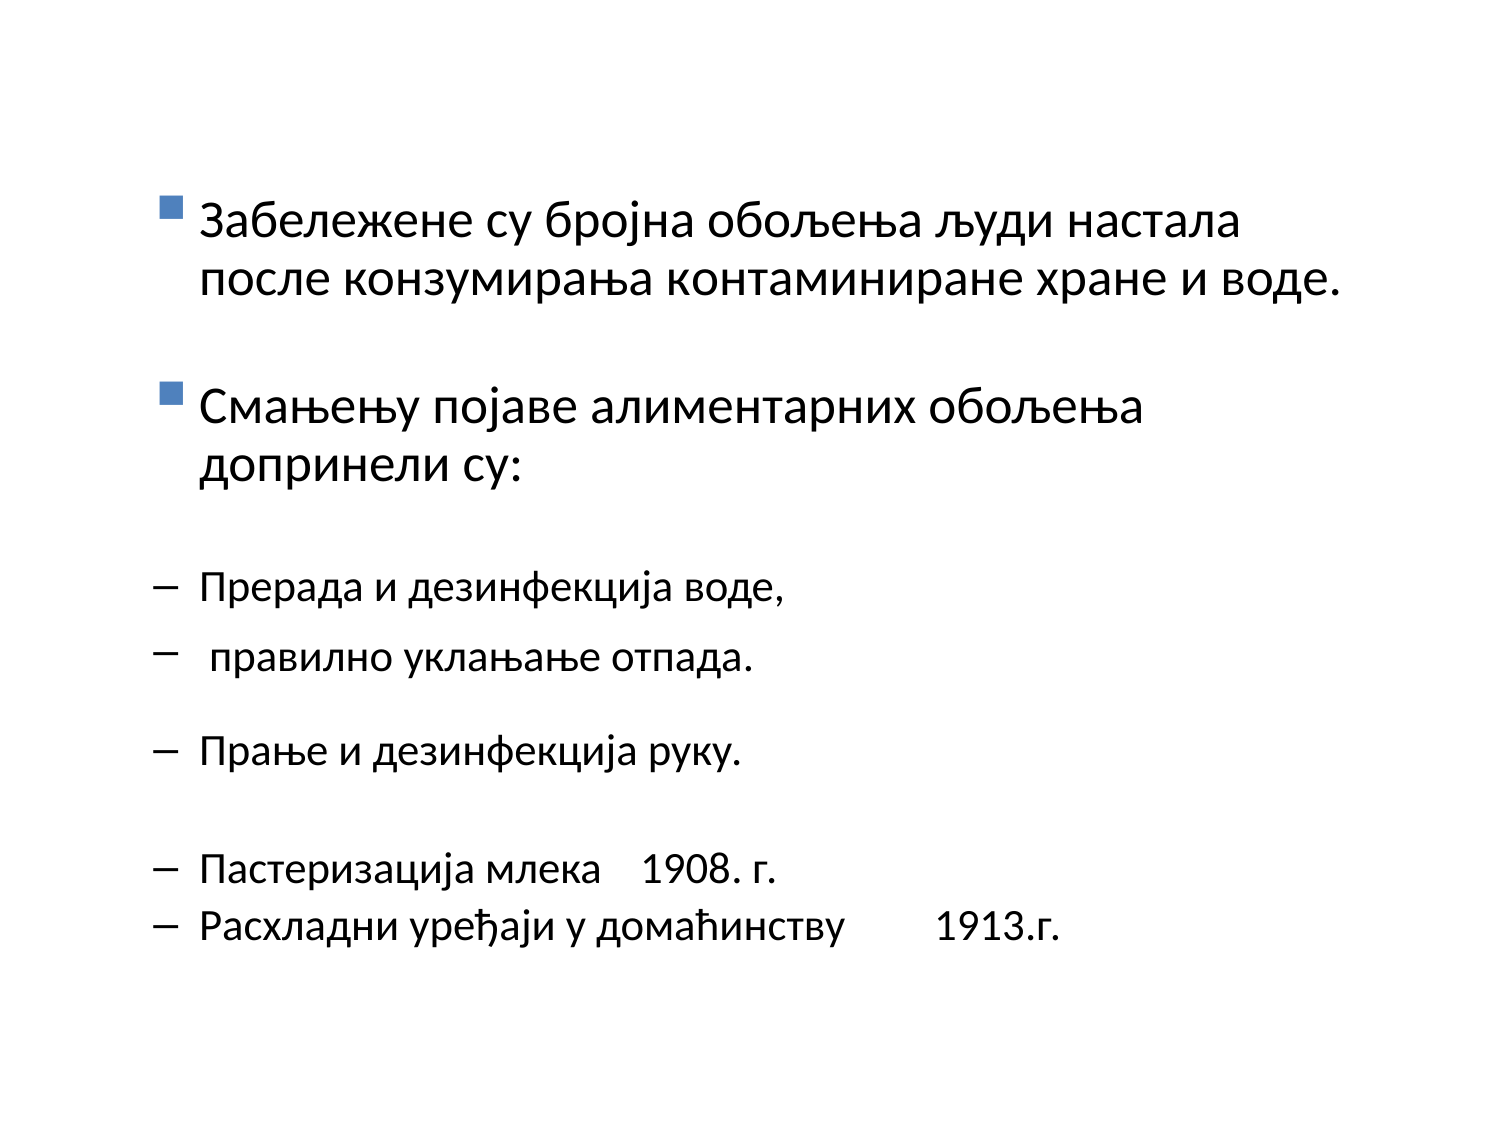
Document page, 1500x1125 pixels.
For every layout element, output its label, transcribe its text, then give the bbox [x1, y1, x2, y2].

list Забележене су бројна обољења људи настала после конзумирања контаминиране хране и воде. Смањењу појаве алиментарних обољења допринели су: Прерада и дезинфекција воде, правилно уклањање отпада. Прање и дезинфекција руку. Пастеризација млека 1908. г. Расхладни уређаји у домаћинству 1913.г. [64, 184, 1378, 1010]
